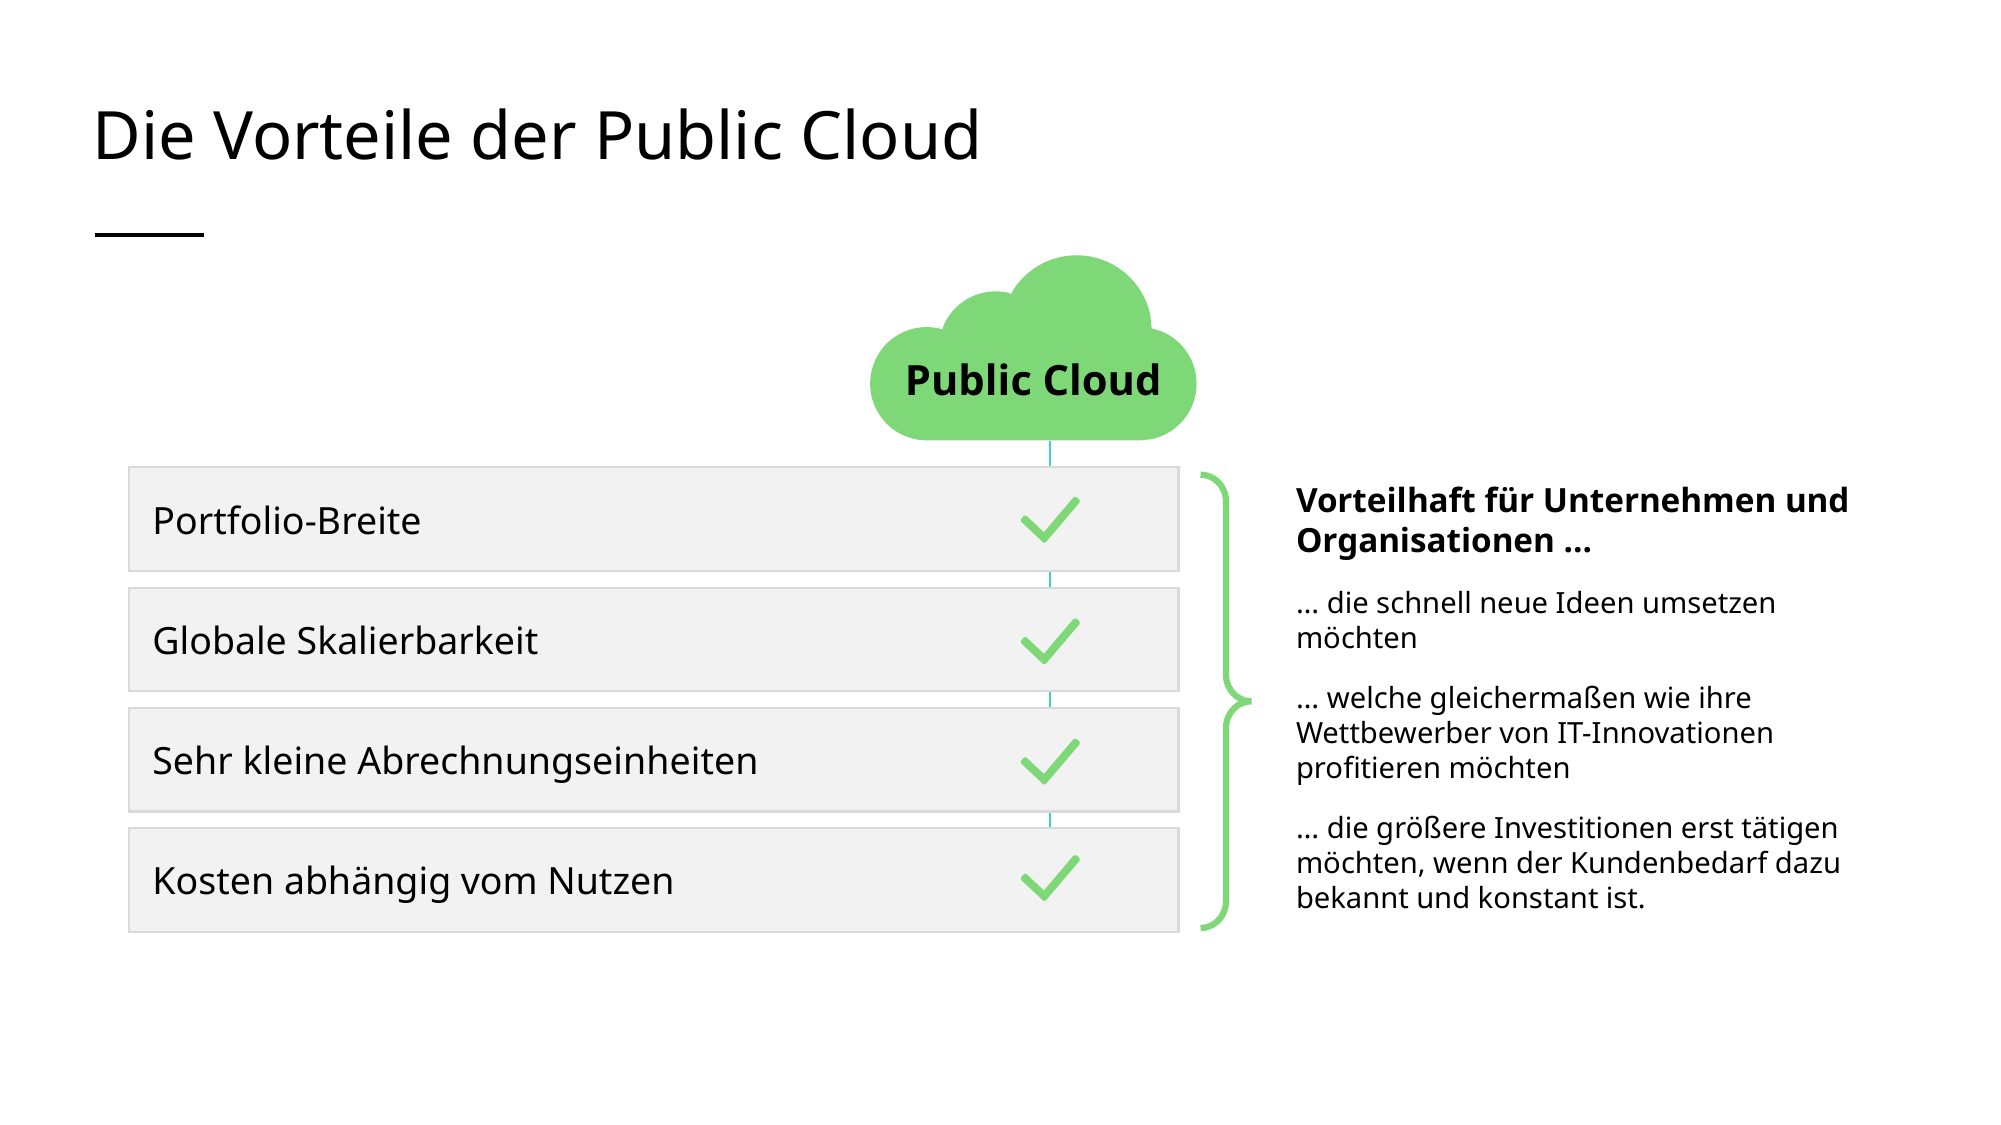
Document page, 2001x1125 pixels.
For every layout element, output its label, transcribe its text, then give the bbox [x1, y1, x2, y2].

text_box [1200, 474, 1252, 929]
title Die Vorteile der Public Cloud [77, 67, 1803, 197]
text_box Public Cloud [869, 254, 1198, 442]
text_box Vorteilhaft für Unternehmen und Organisationen … … die schnell neue Ideen umsetzen möchten … welche gleichermaßen wie ihre Wettbewerber von IT-Innovationen profitieren möchten … die größere Investitionen erst tätigen möchten, wenn der Kundenbedarf dazu bekannt und konstant ist. [1281, 472, 1872, 922]
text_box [128, 467, 1179, 932]
